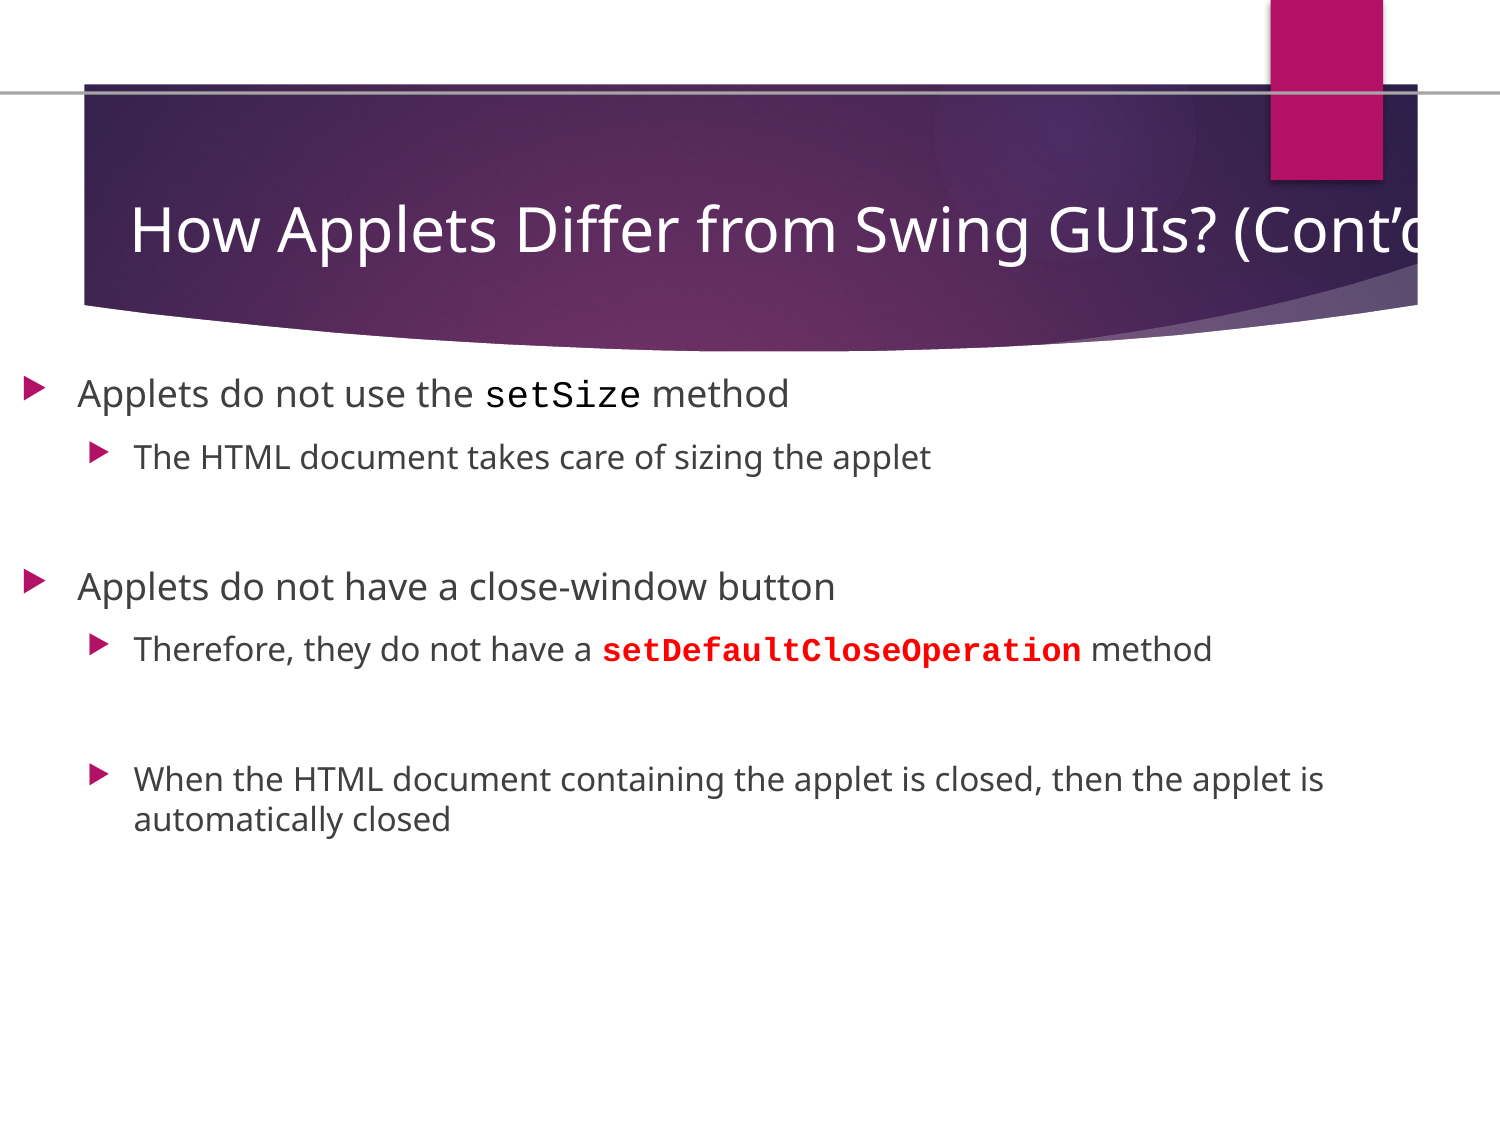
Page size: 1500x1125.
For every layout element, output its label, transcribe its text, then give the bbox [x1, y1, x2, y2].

list Applets do not use the setSize method The HTML document takes care of sizing the applet Applets do not have a close-window button Therefore, they do not have a setDefaultCloseOperation method When the HTML document containing the applet is closed, then the applet is automatically closed [5, 362, 1431, 1125]
title How Applets Differ from Swing GUIs? (Cont’d) [50, 181, 1500, 274]
